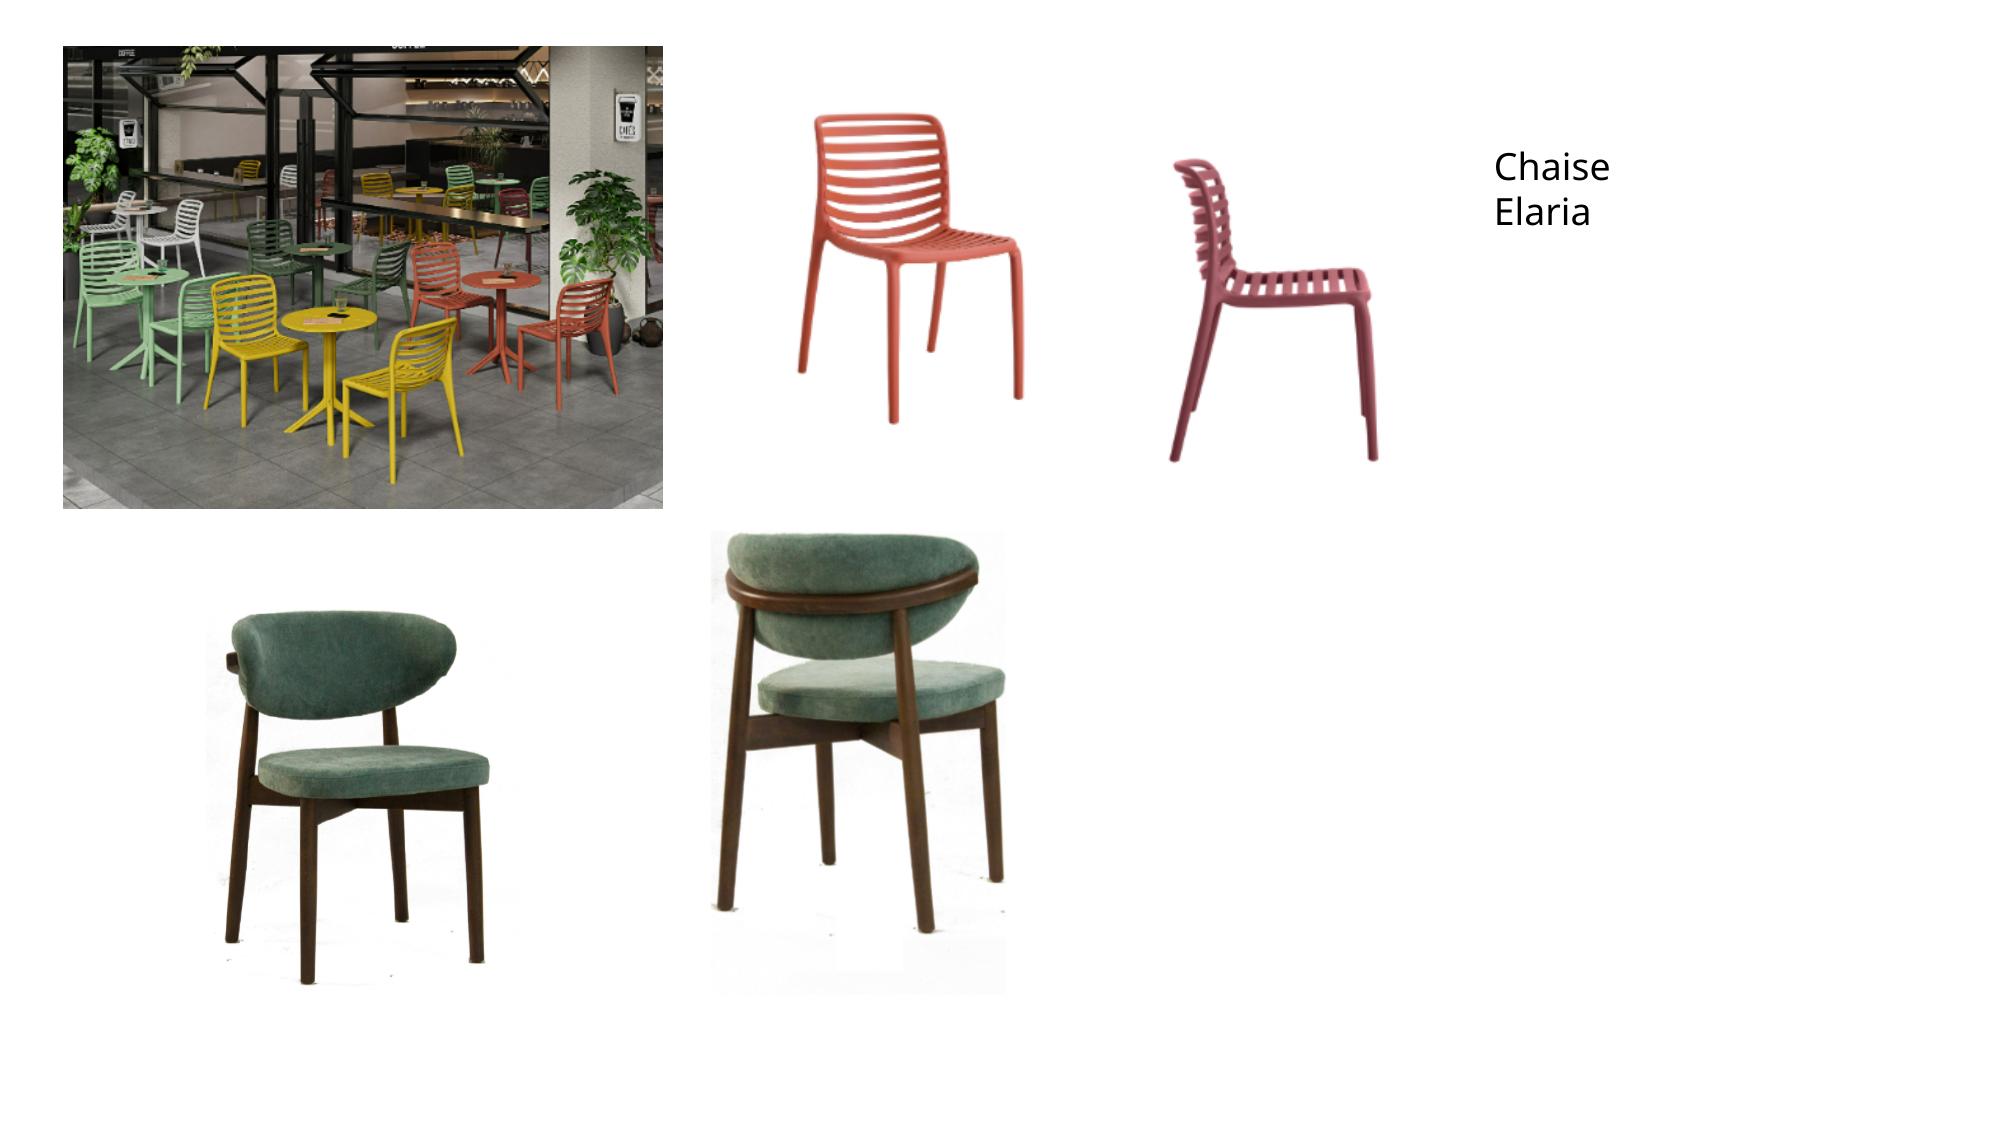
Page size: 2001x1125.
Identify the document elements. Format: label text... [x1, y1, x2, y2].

text_box Chaise Elaria [1479, 135, 1690, 241]
picture [205, 561, 520, 1026]
picture [1127, 121, 1403, 493]
picture [680, 77, 1067, 996]
picture [62, 46, 664, 510]
